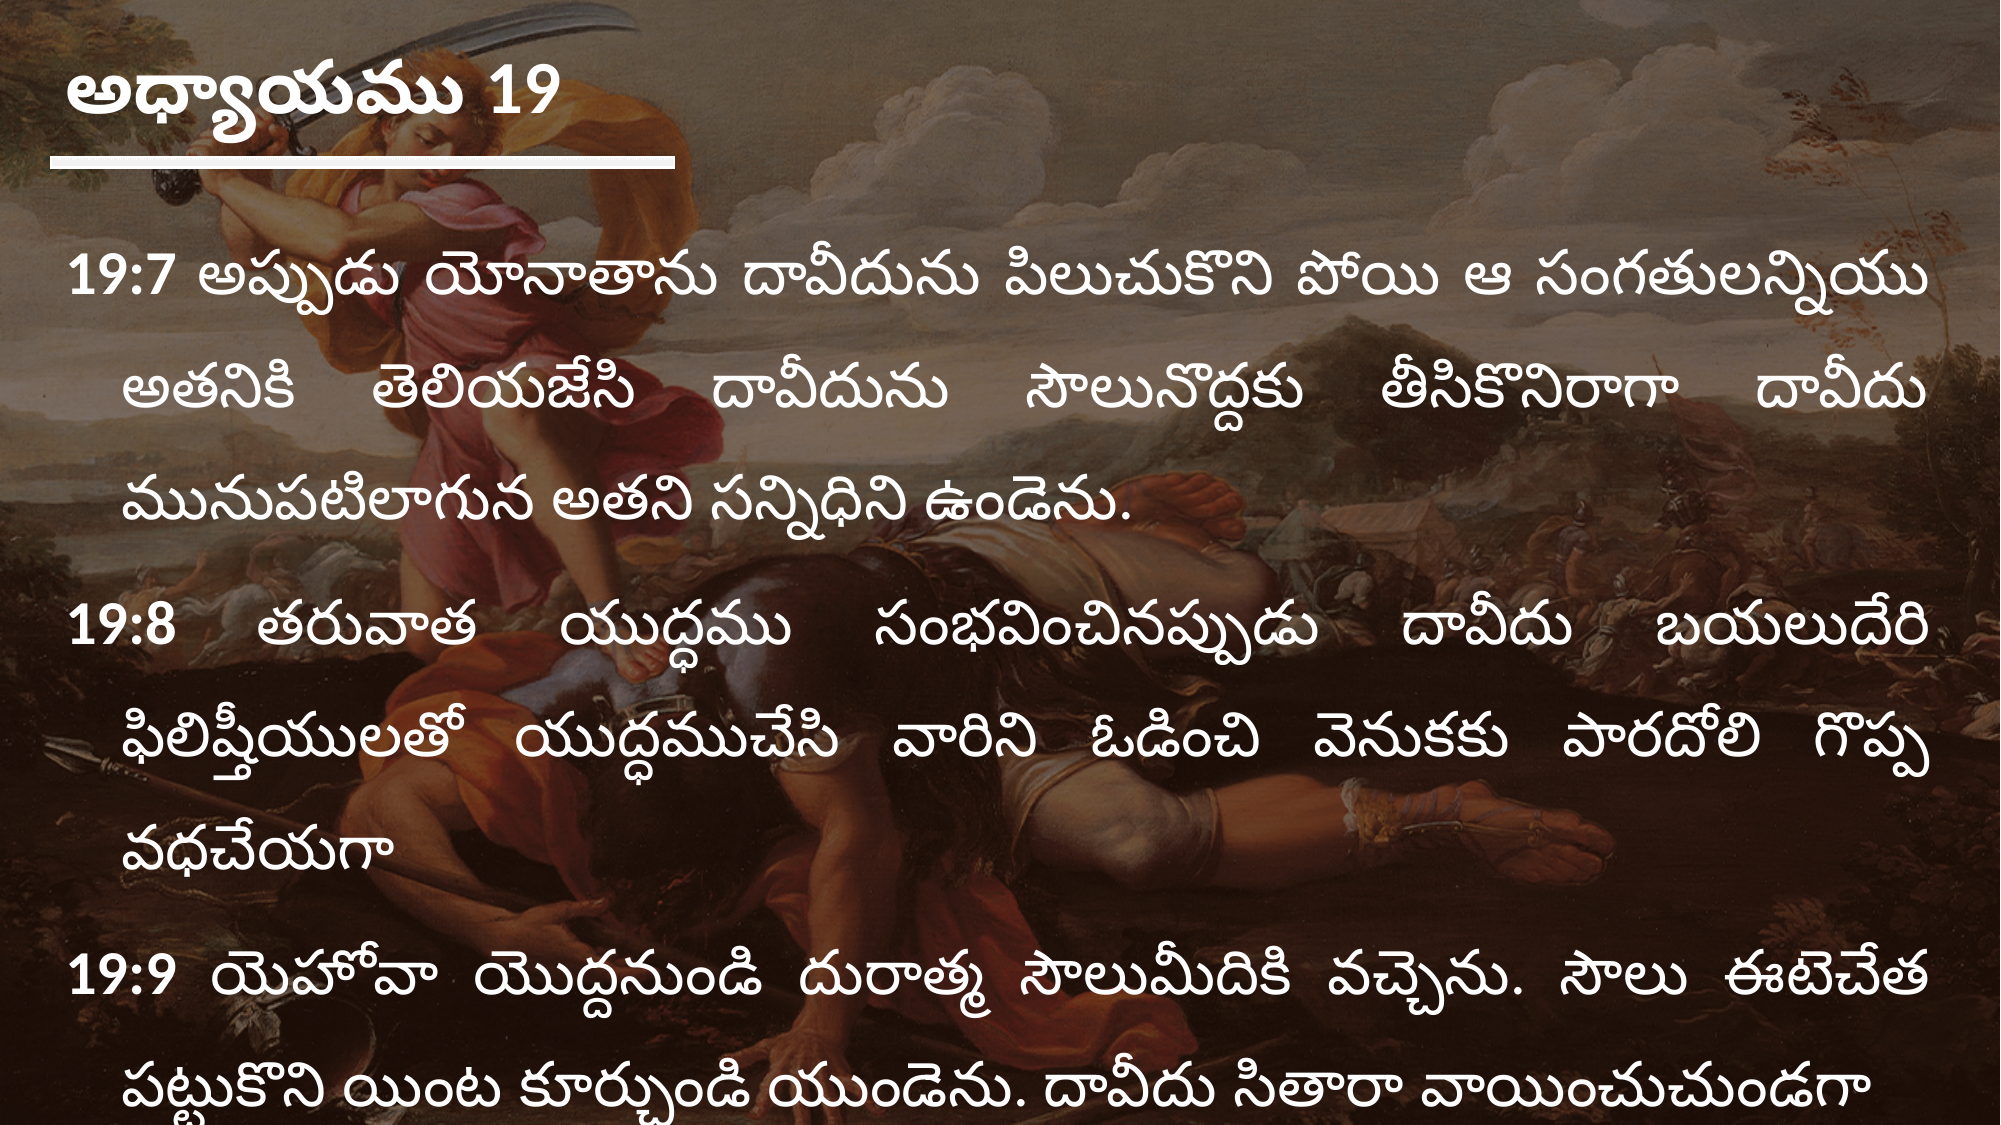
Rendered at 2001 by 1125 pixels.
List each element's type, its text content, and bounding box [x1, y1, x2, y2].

picture [0, 0, 2000, 1125]
title అధ్యాయము 19 [50, 0, 1925, 167]
list 19:7 అప్పుడు యోనాతాను దావీదును పిలుచుకొని పోయి ఆ సంగతులన్నియు అతనికి తెలియజేసి దావీదును సౌలునొద్దకు తీసికొనిరాగా దావీదు మునుపటిలాగున అతని సన్నిధిని ఉండెను. 19:8 తరువాత యుద్ధము సంభవించినప్పుడు దావీదు బయలుదేరి ఫిలిష్తీయులతో యుద్ధముచేసి వారిని ఓడించి వెనుకకు పారదోలి గొప్ప వధచేయగా 19:9 యెహోవా యొద్దనుండి దురాత్మ సౌలుమీదికి వచ్చెను. సౌలు ఈటెచేత పట్టుకొని యింట కూర్చుండి యుండెను. దావీదు సితారా వాయించుచుండగా [50, 187, 1946, 1063]
